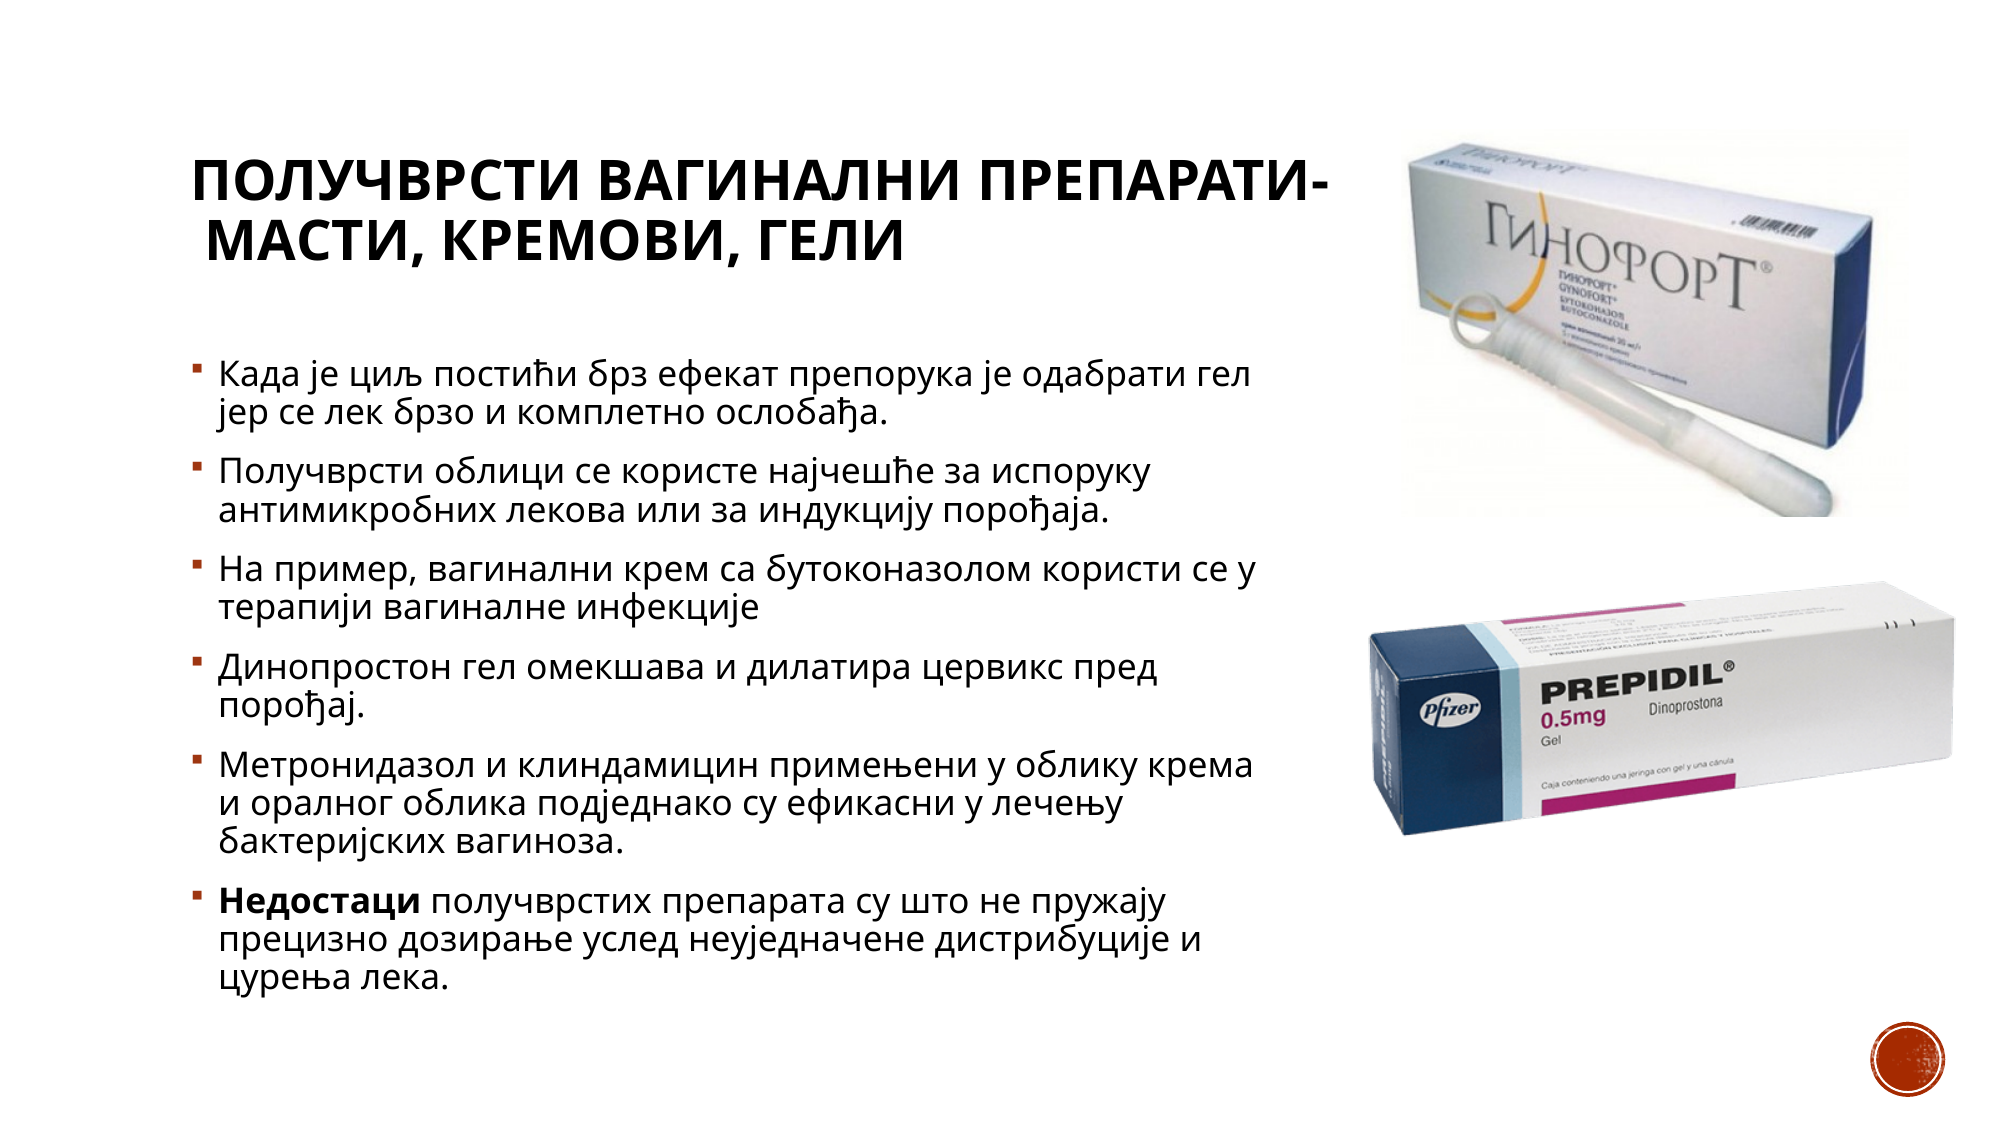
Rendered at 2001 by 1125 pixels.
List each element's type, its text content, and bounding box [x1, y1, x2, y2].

title Получврсти вагинални препарати- масти, кремови, гели [175, 83, 1826, 348]
picture [1401, 129, 1909, 517]
picture [1350, 562, 1974, 842]
list Када је циљ постићи брз ефекат препорука је одабрати гел јер се лек брзо и комплетно ослобађа. Получврсти облици се користе најчешће за испоруку антимикробних лекова или за индукцију порођаја. На пример, вагинални крем са бутоконазолом користи се у терапији вагиналне инфекције Динопростон гел омекшава и дилатира цервикс пред порођај. Метронидазол и клиндамицин примењени у облику крема и оралног облика подједнако су ефикасни у лечењу бактеријских вагиноза. Недостаци получврстих препарата су што не пружају прецизно дозирање услед неуједначене дистрибуције и цурења лека. [175, 348, 1298, 1013]
